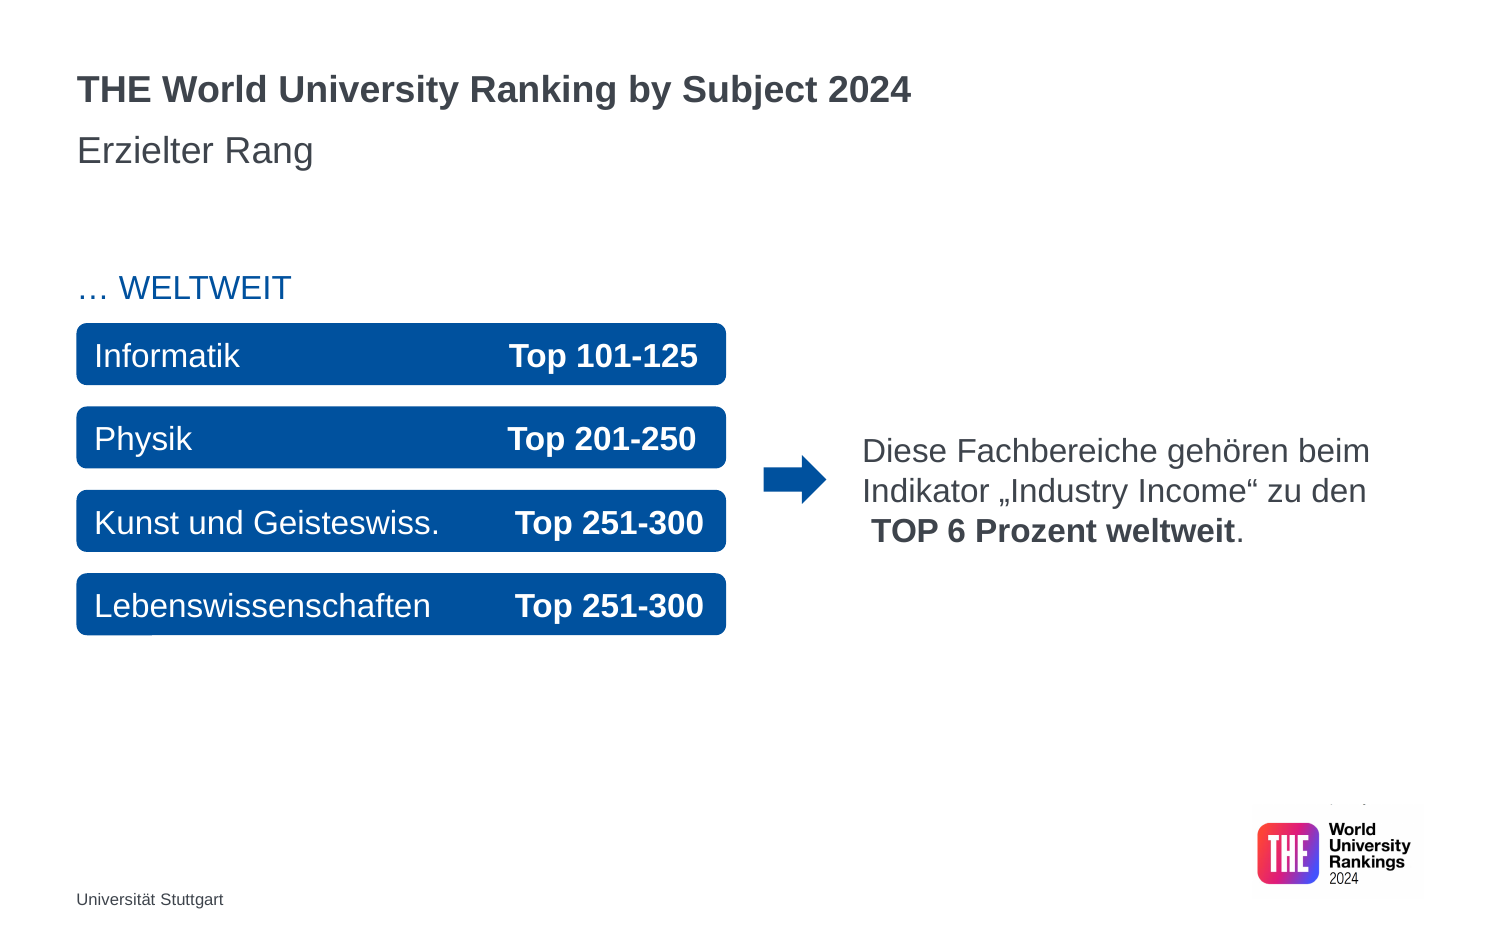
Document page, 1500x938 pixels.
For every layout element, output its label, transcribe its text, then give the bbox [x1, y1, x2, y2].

title THE World University Ranking by Subject 2024 [76, 64, 1424, 111]
footer Universität Stuttgart [76, 888, 1072, 910]
text_box Kunst und Geisteswiss. Top 251-300 [75, 488, 728, 553]
picture [1252, 804, 1424, 900]
text_box Physik Top 201-250 [75, 405, 728, 470]
text_box … Weltweit [76, 262, 727, 302]
list Erzielter Rang [76, 117, 1424, 163]
text_box Informatik Top 101-125 [75, 322, 728, 387]
text_box [762, 452, 828, 507]
text_box Lebenswissenschaften Top 251-300 [75, 572, 728, 637]
text_box Diese Fachbereiche gehören beim Indikator „Industry Income“ zu den TOP 6 Prozent weltweit. [847, 421, 1407, 557]
